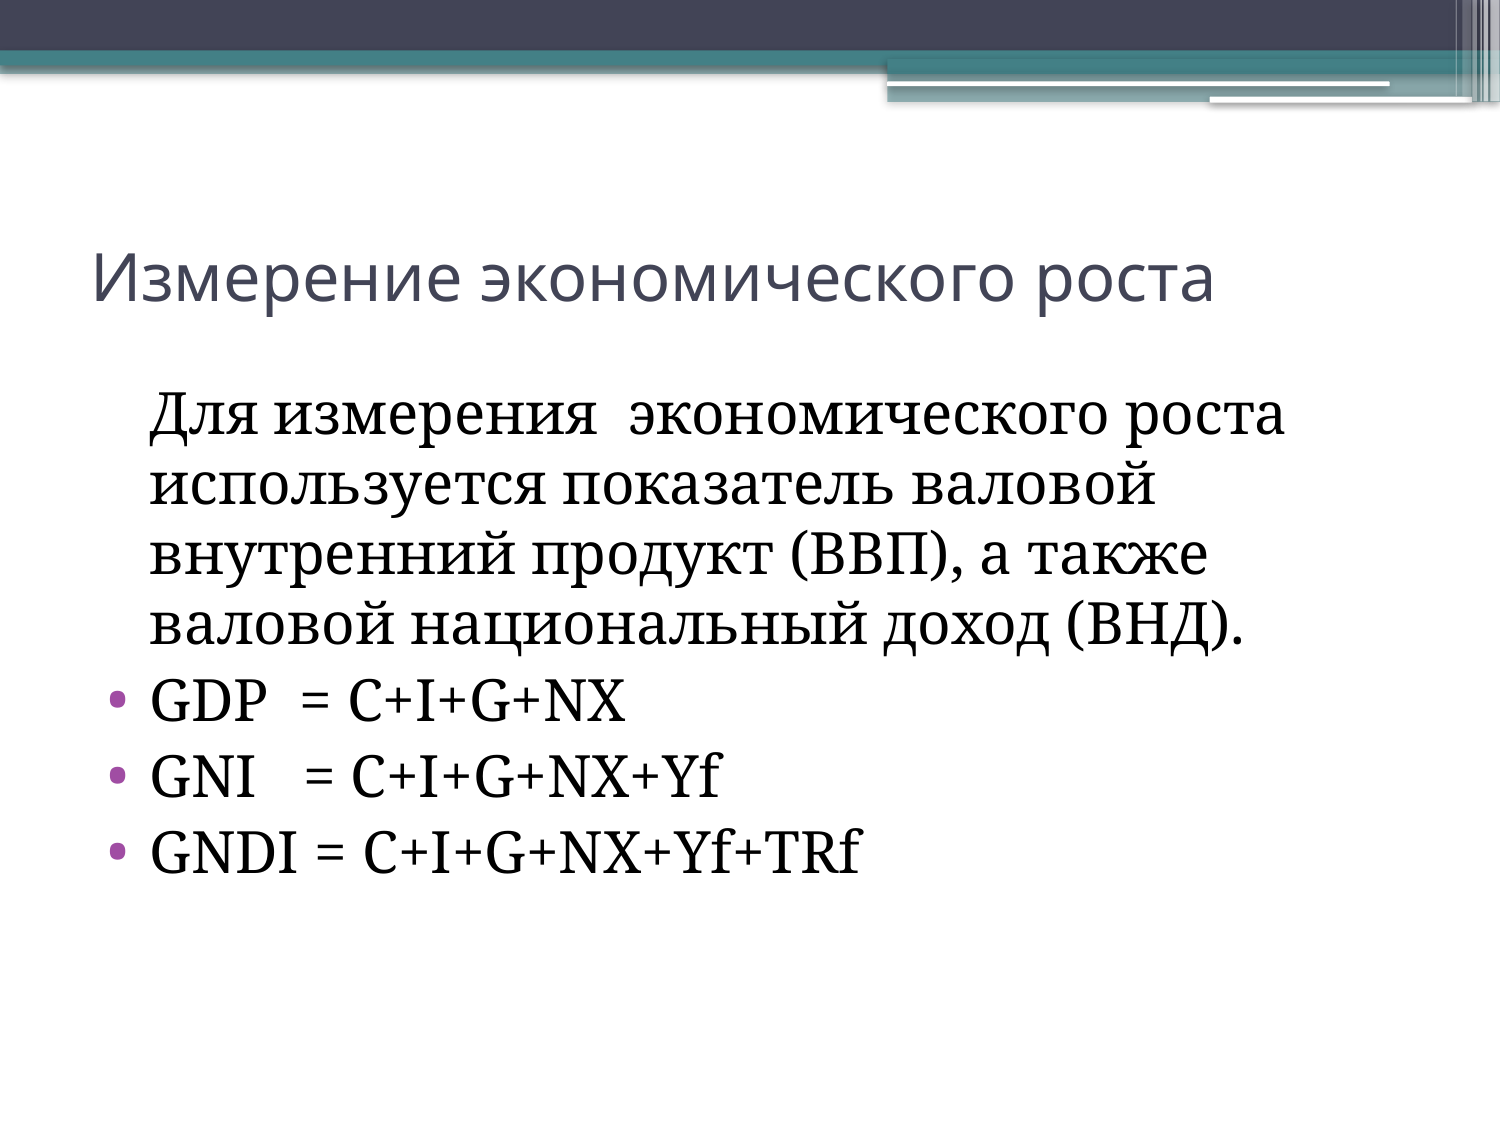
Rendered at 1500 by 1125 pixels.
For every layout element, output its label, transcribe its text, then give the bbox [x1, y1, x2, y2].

list Для измерения экономического роста используется показатель валовой внутренний продукт (ВВП), а также валовой национальный доход (ВНД). GDP = C+I+G+NX GNI = C+I+G+NX+Yf GNDI = C+I+G+NX+Yf+TRf [74, 368, 1426, 1079]
title Измерение экономического роста [74, 187, 1426, 363]
